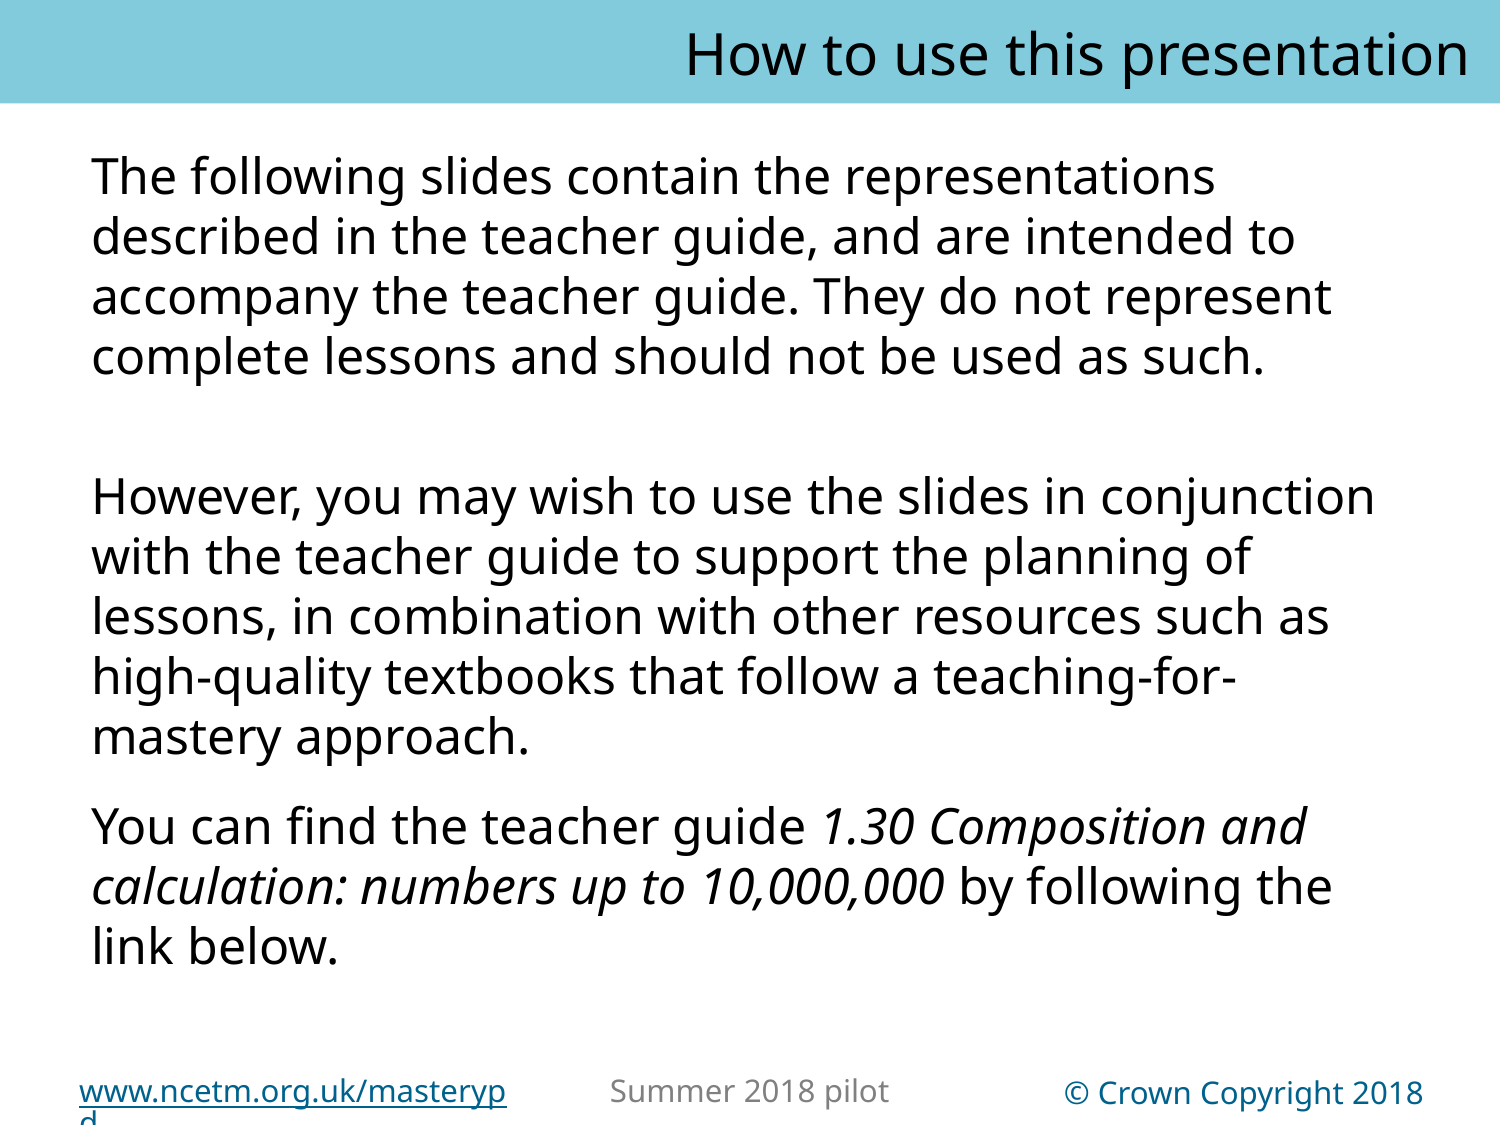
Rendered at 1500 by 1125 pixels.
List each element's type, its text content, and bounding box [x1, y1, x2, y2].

list You can find the teacher guide 1.30 Composition and calculation: numbers up to 10,000,000 by following the link below. [76, 786, 1424, 972]
list How to use this presentation [0, 0, 1500, 104]
